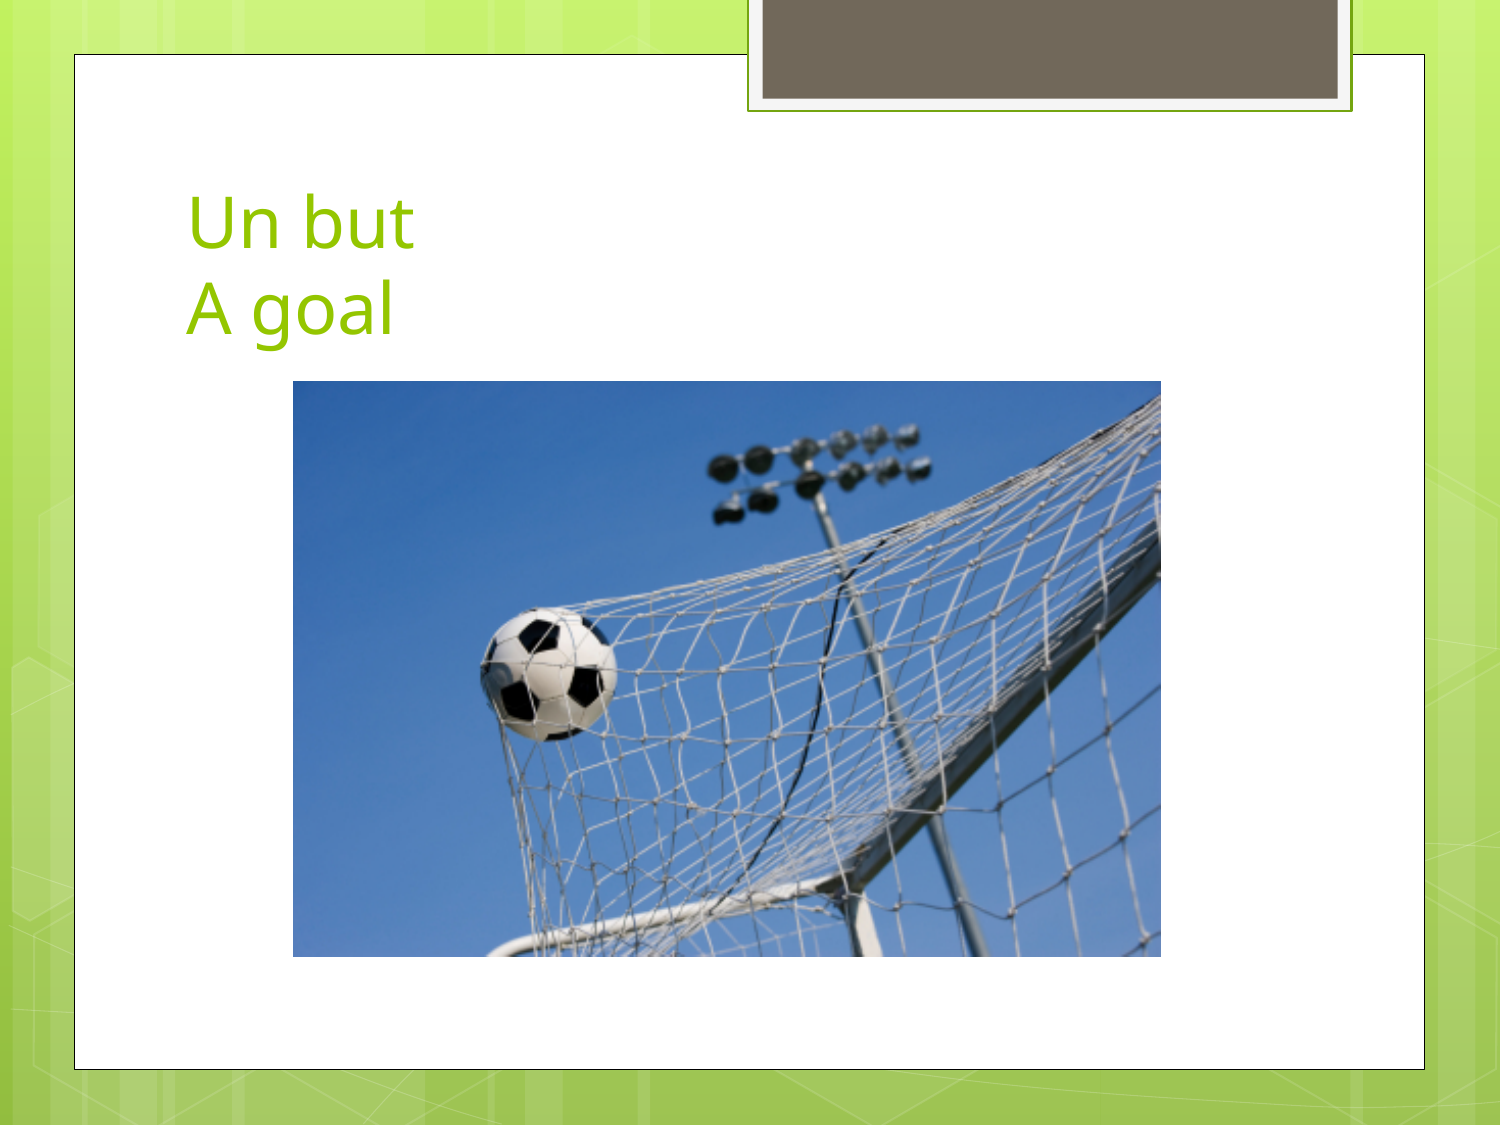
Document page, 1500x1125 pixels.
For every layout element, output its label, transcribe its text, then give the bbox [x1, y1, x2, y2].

title Un but A goal [171, 168, 1324, 357]
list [170, 380, 1284, 958]
